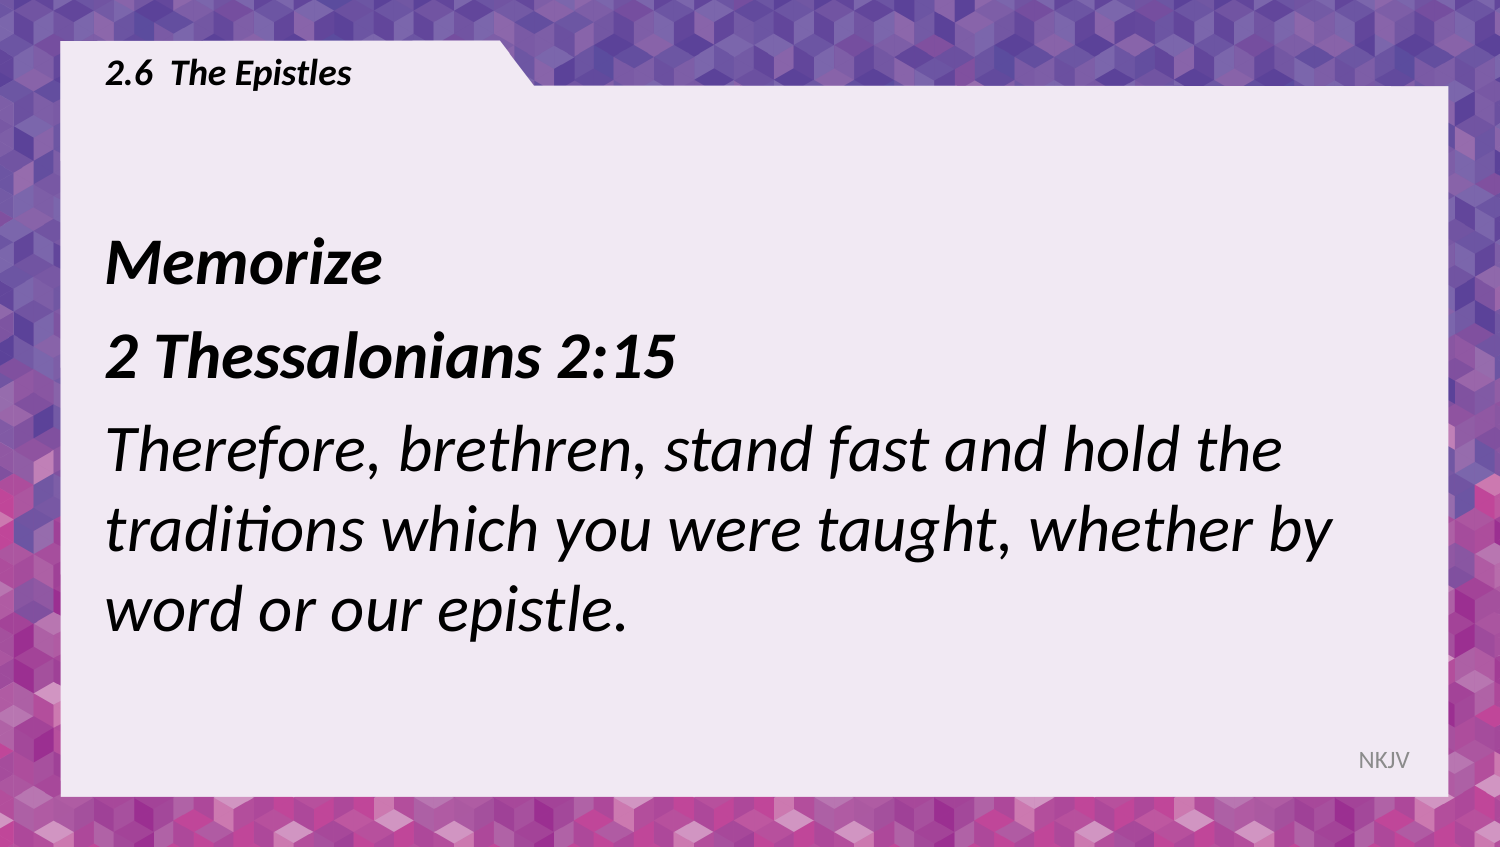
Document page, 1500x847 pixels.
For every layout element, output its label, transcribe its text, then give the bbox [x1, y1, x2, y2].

title 2.6 The Epistles [89, 33, 1420, 108]
picture [0, 0, 1500, 847]
footer NKJV [950, 736, 1425, 782]
list Memorize 2 Thessalonians 2:15 Therefore, brethren, stand fast and hold the traditions which you were taught, whether by word or our epistle. [89, 141, 1403, 722]
